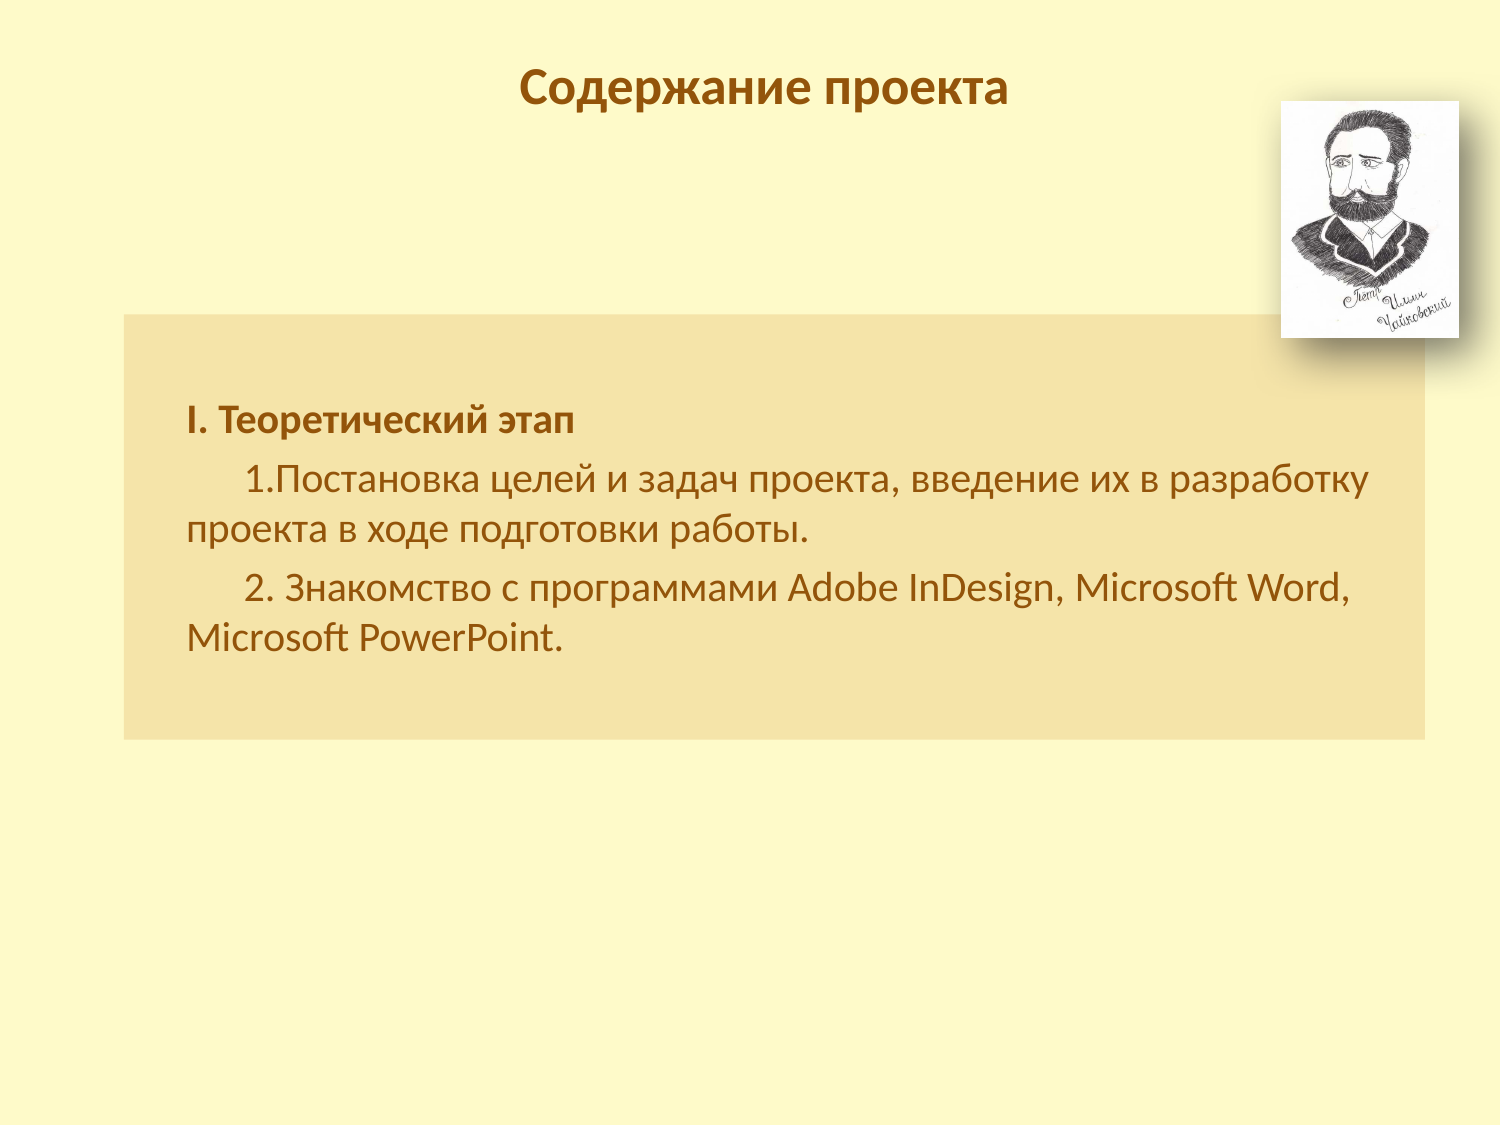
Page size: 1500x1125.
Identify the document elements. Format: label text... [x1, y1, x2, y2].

picture [1281, 101, 1459, 339]
title Содержание проекта [41, 42, 1500, 194]
list I. Теоретический этап 1.Постановка целей и задач проекта, введение их в разработку проекта в ходе подготовки работы. 2. Знакомство с программами Adobe InDesign, Microsoft Word, Microsoft PowerPoint. [123, 314, 1425, 740]
